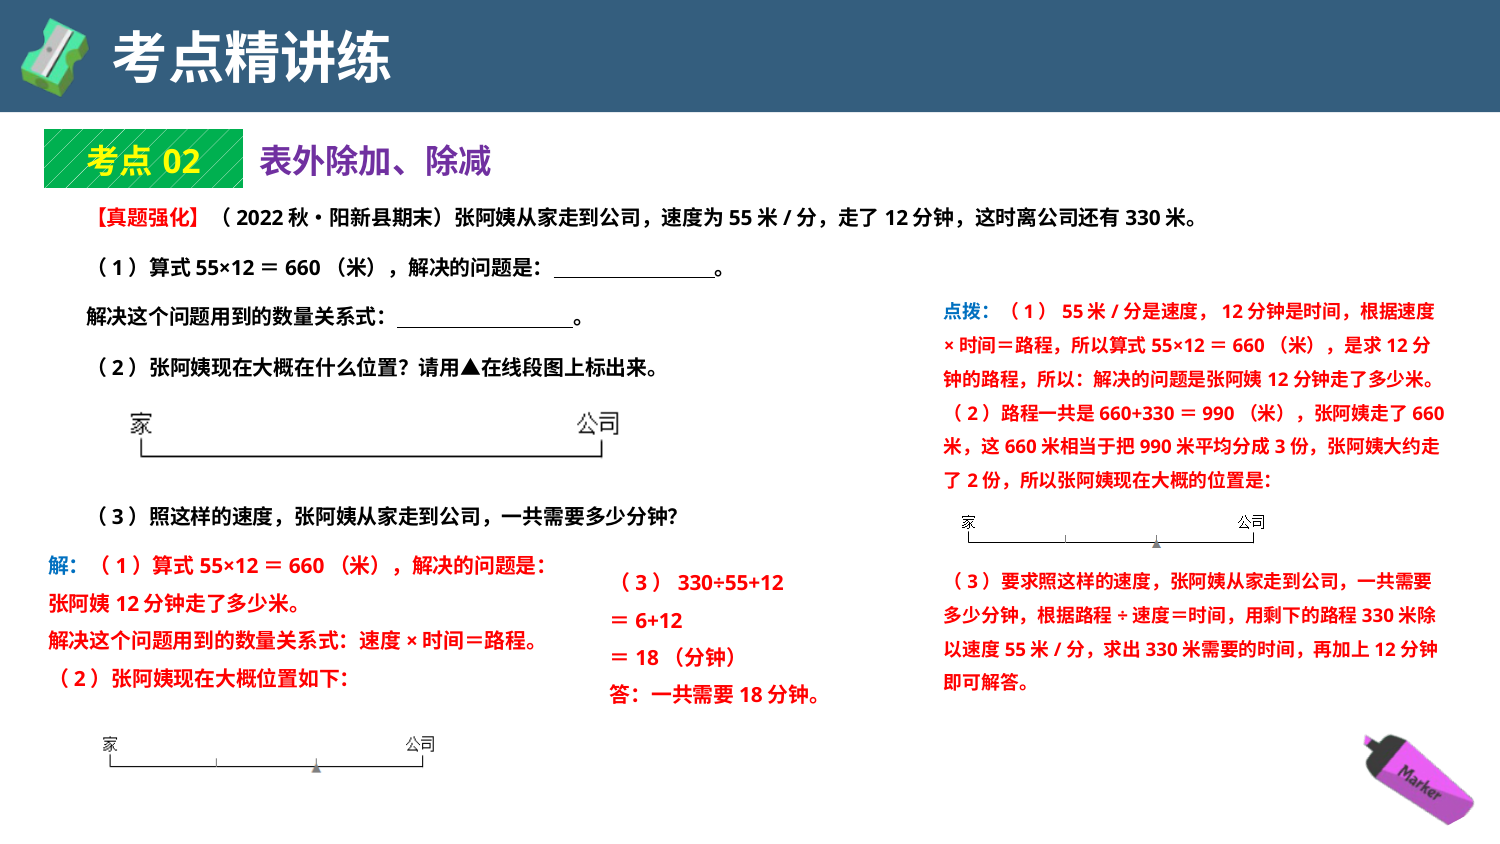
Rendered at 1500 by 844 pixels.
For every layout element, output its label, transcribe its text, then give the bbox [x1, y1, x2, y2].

picture [125, 406, 623, 464]
table_header 考点02 [44, 129, 243, 188]
text_box 考点精讲练 [106, 9, 416, 104]
picture [99, 733, 437, 776]
text_box （3）330÷55+12 ＝6+12 ＝18（分钟） 答：一共需要18分钟。 [595, 549, 917, 715]
picture [14, 17, 100, 103]
text_box 【真题强化】（2022秋•阳新县期末）张阿姨从家走到公司，速度为55米/分，走了12分钟，这时离公司还有330米。 （1）算式55×12＝660（米），解决的问题是： 。 解决这个问题用到的数量关系式： 。 （2）张阿姨现在大概在什么位置？请用▲在线段图上标出来。 （3）照这样的速度，张阿姨从家走到公司，一共需要多少分钟？ [71, 171, 1311, 337]
text_box [0, 0, 1500, 113]
table_header 表外除加、除减 [245, 129, 904, 188]
text_box 解：（1）算式55×12＝660（米），解决的问题是：张阿姨12分钟走了多少米。 解决这个问题用到的数量关系式：速度×时间＝路程。 （2）张阿姨现在大概位置如下： [33, 533, 569, 773]
text_box 点拨：（1）55米/分是速度，12分钟是时间，根据速度×时间＝路程，所以算式55×12＝660（米），是求12分钟的路程，所以：解决的问题是张阿姨12分钟走了多少米。 （2）路程一共是660+330＝990（米），张阿姨走了660米，这660米相当于把990米平均分成3份，张阿姨大约走了2份，所以张阿姨现在大概的位置是： （3）要求照这样的速度，张阿姨从家走到公司，一共需要多少分钟，根据路程÷速度＝时间，用剩下的路程330米除以速度55米/分，求出330米需要的时间，再加上12分钟即可解答。 [929, 281, 1460, 351]
picture [1344, 700, 1479, 844]
picture [958, 512, 1266, 551]
